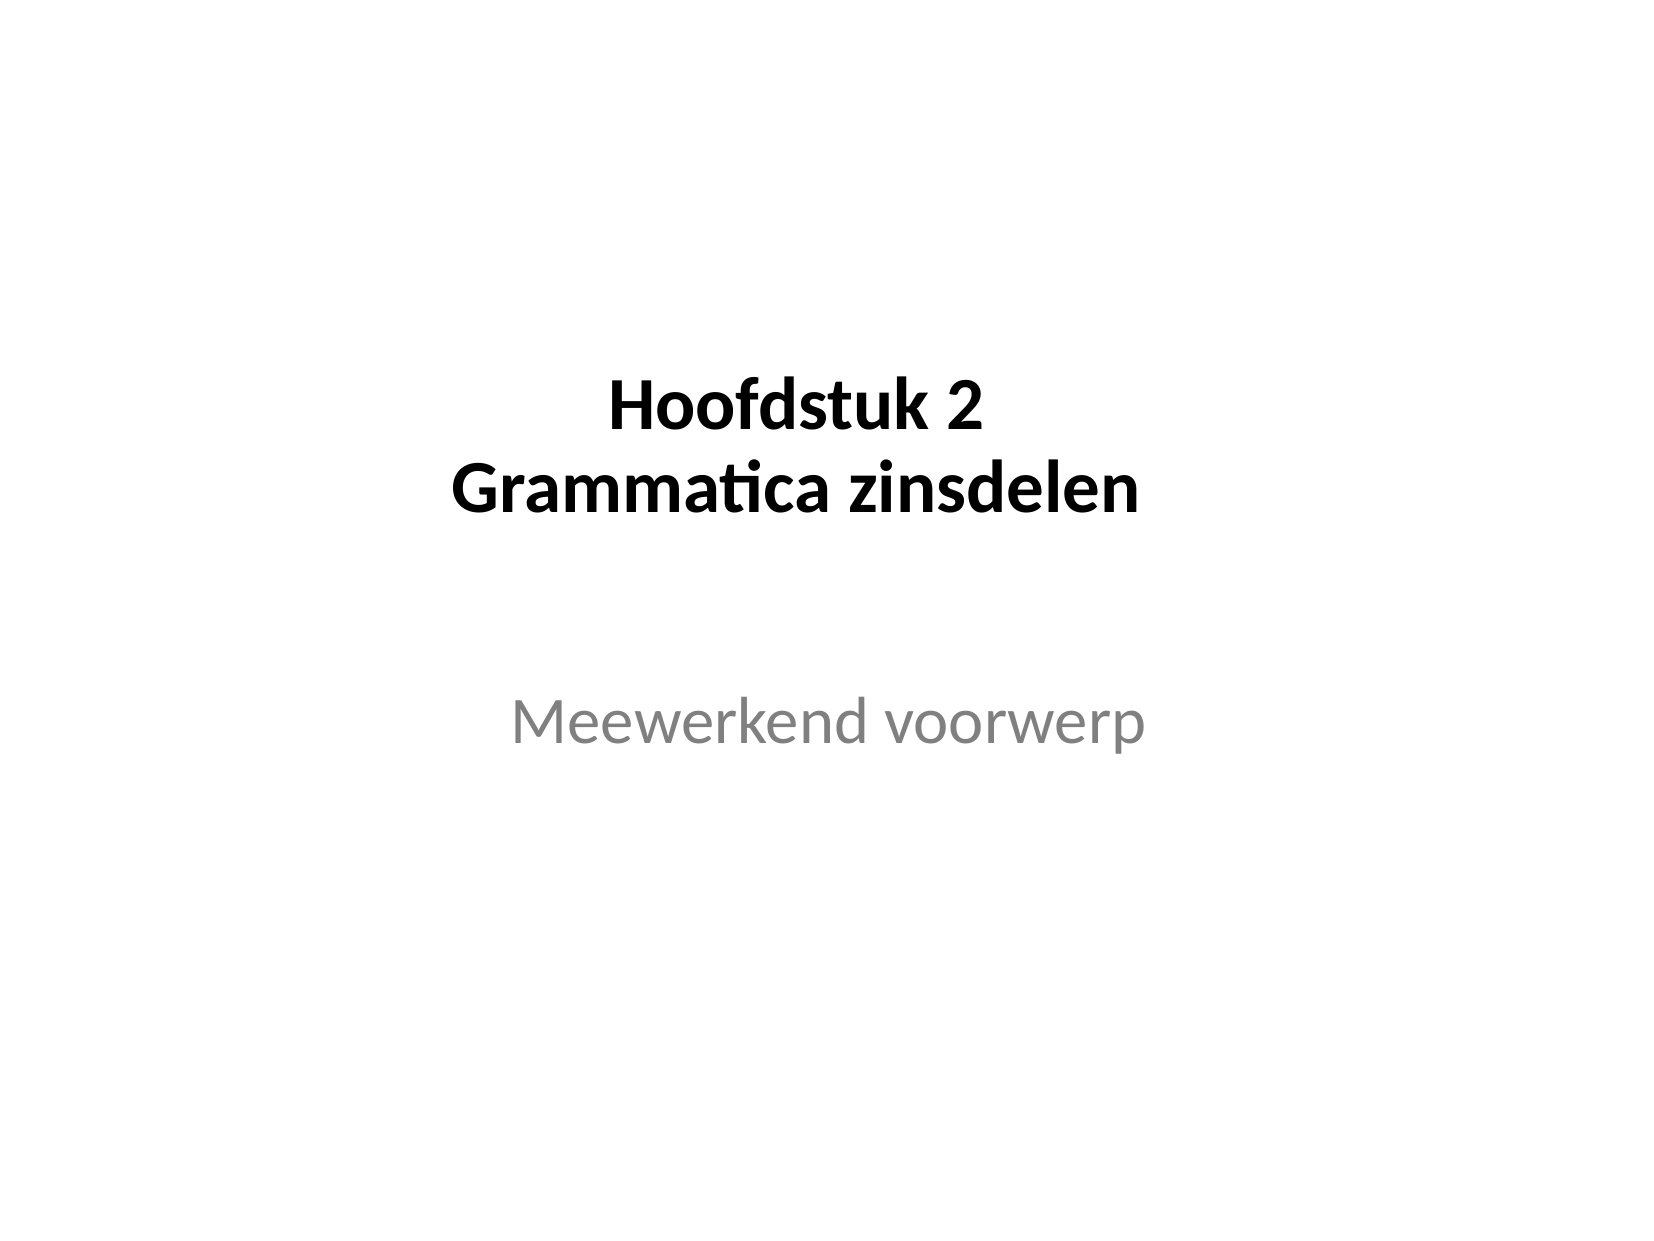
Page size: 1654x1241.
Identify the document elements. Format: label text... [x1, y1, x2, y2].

text_box Meewerkend voorwerp [496, 676, 1654, 840]
subtitle Hoofdstuk 2 Grammatica zinsdelen [68, 336, 1524, 774]
